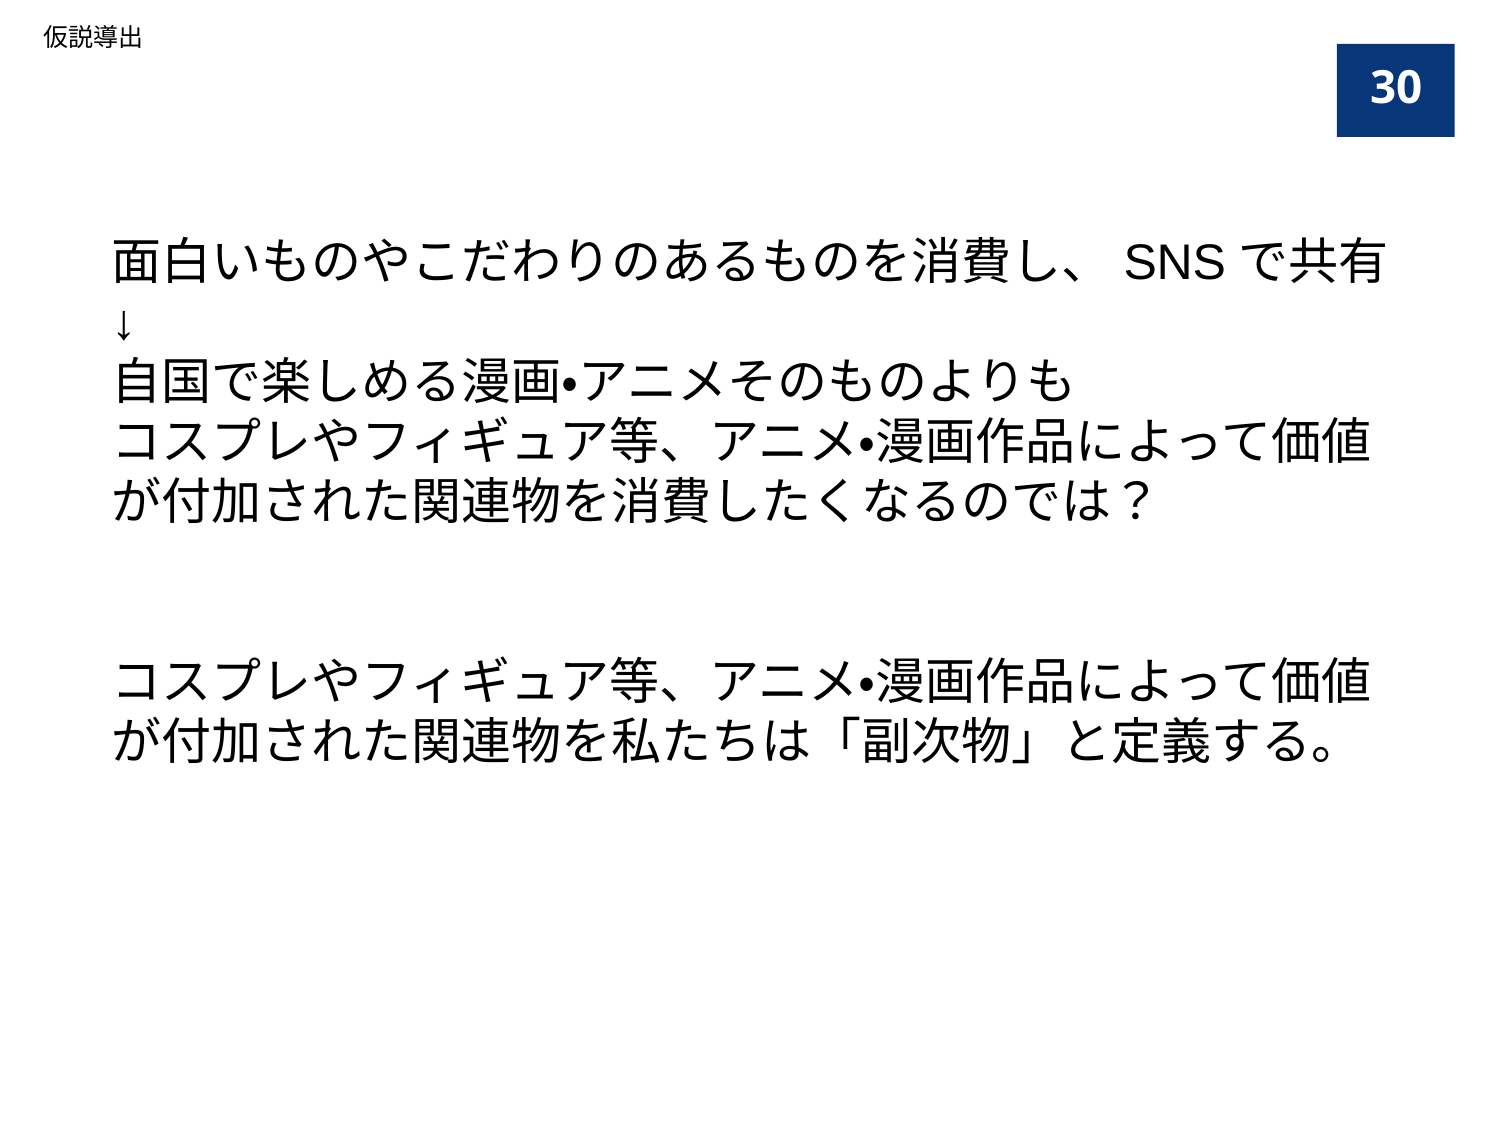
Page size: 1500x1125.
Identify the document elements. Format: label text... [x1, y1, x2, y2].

slide_number 30 [1354, 59, 1438, 120]
text_box 面白いものやこだわりのあるものを消費し、SNSで共有 ↓ 自国で楽しめる漫画・アニメそのものよりも コスプレやフィギュア等、アニメ・漫画作品によって価値が付加された関連物を消費したくなるのでは？ コスプレやフィギュア等、アニメ・漫画作品によって価値が付加された関連物を私たちは「副次物」と定義する。 [96, 221, 1423, 777]
text_box 仮説導出 [28, 13, 311, 59]
